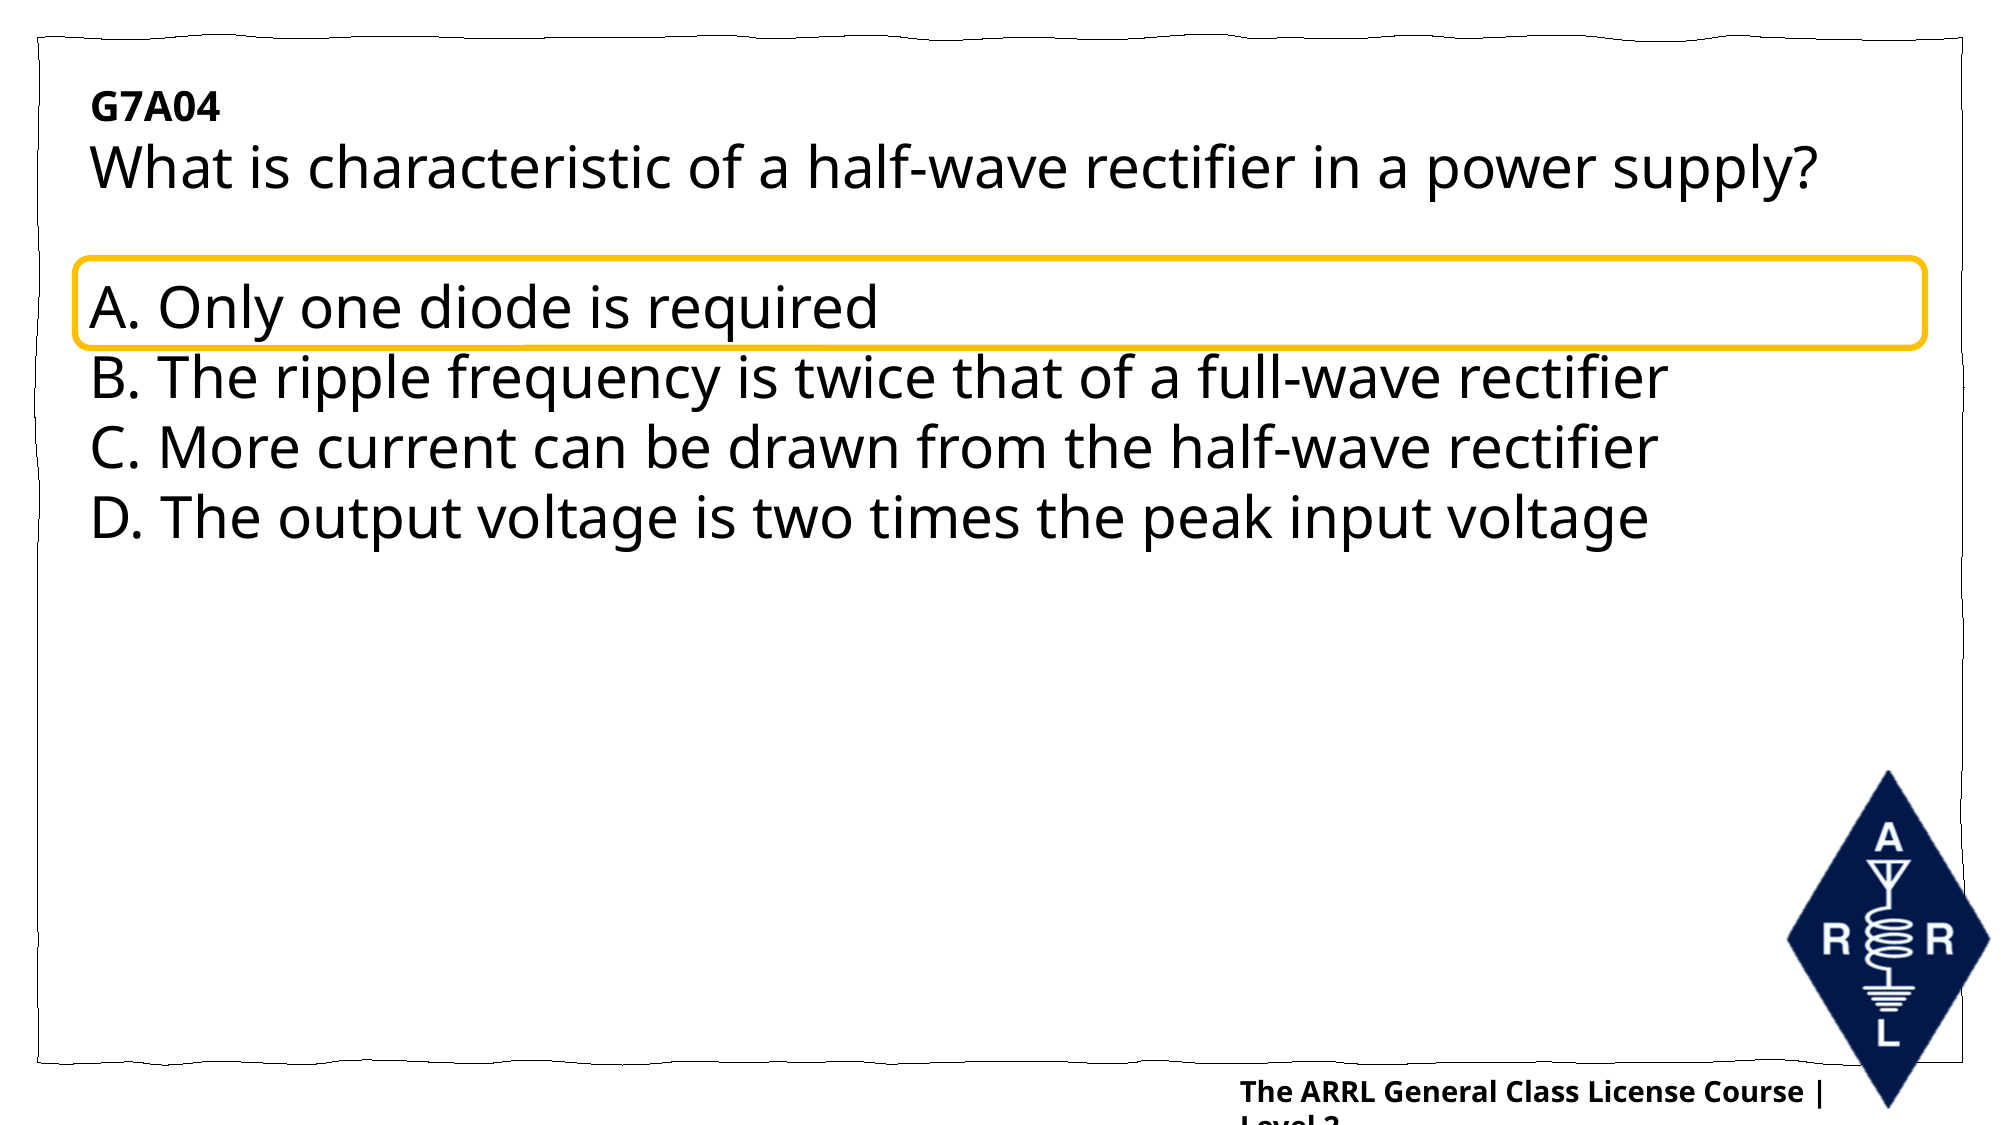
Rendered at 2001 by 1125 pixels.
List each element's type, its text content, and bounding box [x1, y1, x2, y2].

text_box G7A04 What is characteristic of a half-wave rectifier in a power supply? A. Only one diode is required B. The ripple frequency is twice that of a full-wave rectifier C. More current can be drawn from the half-wave rectifier D. The output voltage is two times the peak input voltage [75, 72, 1850, 265]
text_box [73, 257, 1927, 349]
picture [1773, 752, 1999, 1125]
text_box G7A04 What is characteristic of a half-wave rectifier in a power supply? A. Only one diode is required B. The ripple frequency is twice that of a full-wave rectifier C. More current can be drawn from the half-wave rectifier D. The output voltage is two times the peak input voltage [75, 341, 1850, 558]
